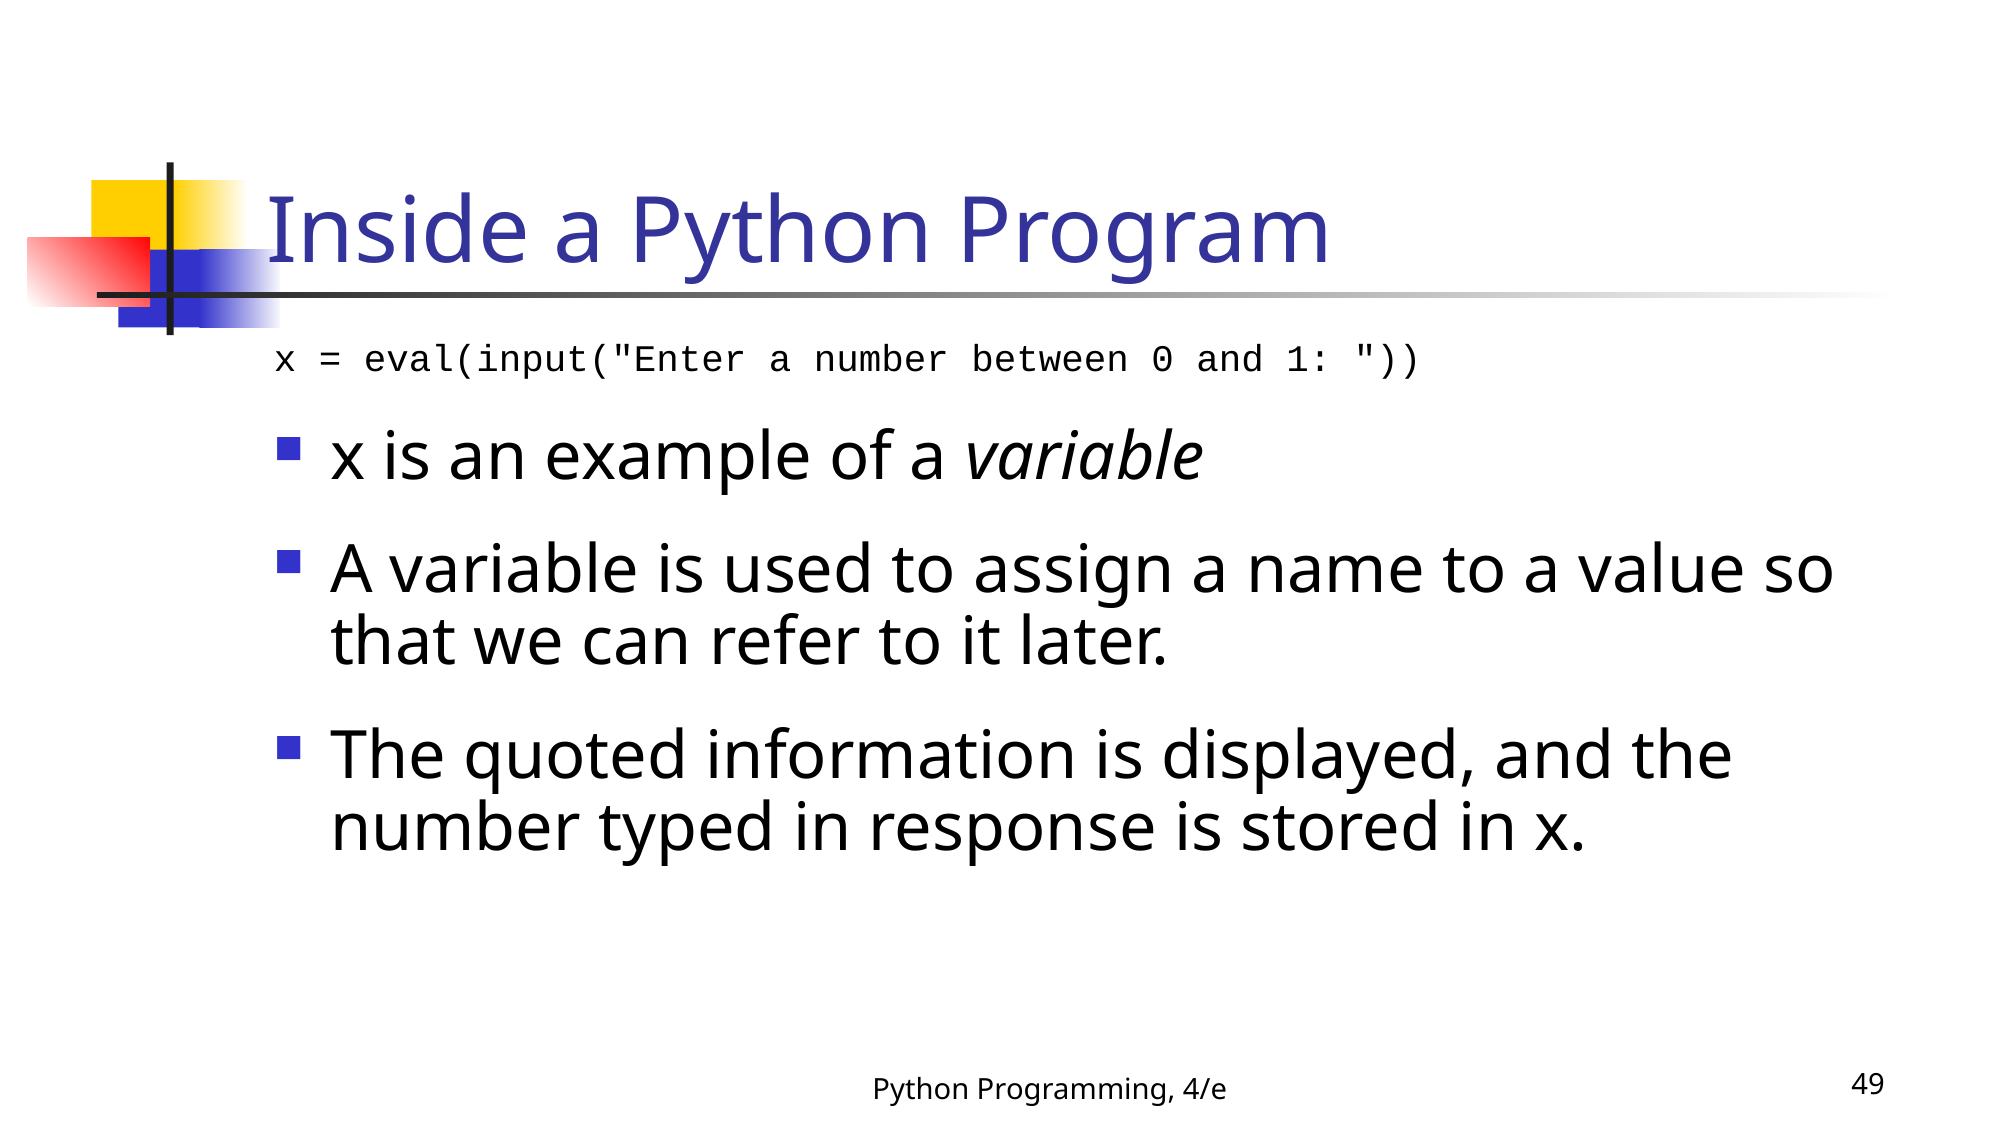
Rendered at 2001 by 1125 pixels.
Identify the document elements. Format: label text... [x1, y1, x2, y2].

title Inside a Python Program [251, 101, 1957, 289]
slide_number 49 [1483, 1037, 1901, 1113]
list x = eval(input("Enter a number between 0 and 1: ")) x is an example of a variable A variable is used to assign a name to a value so that we can refer to it later. The quoted information is displayed, and the number typed in response is stored in x. [258, 331, 1959, 1006]
footer Python Programming, 4/e [733, 1037, 1367, 1113]
